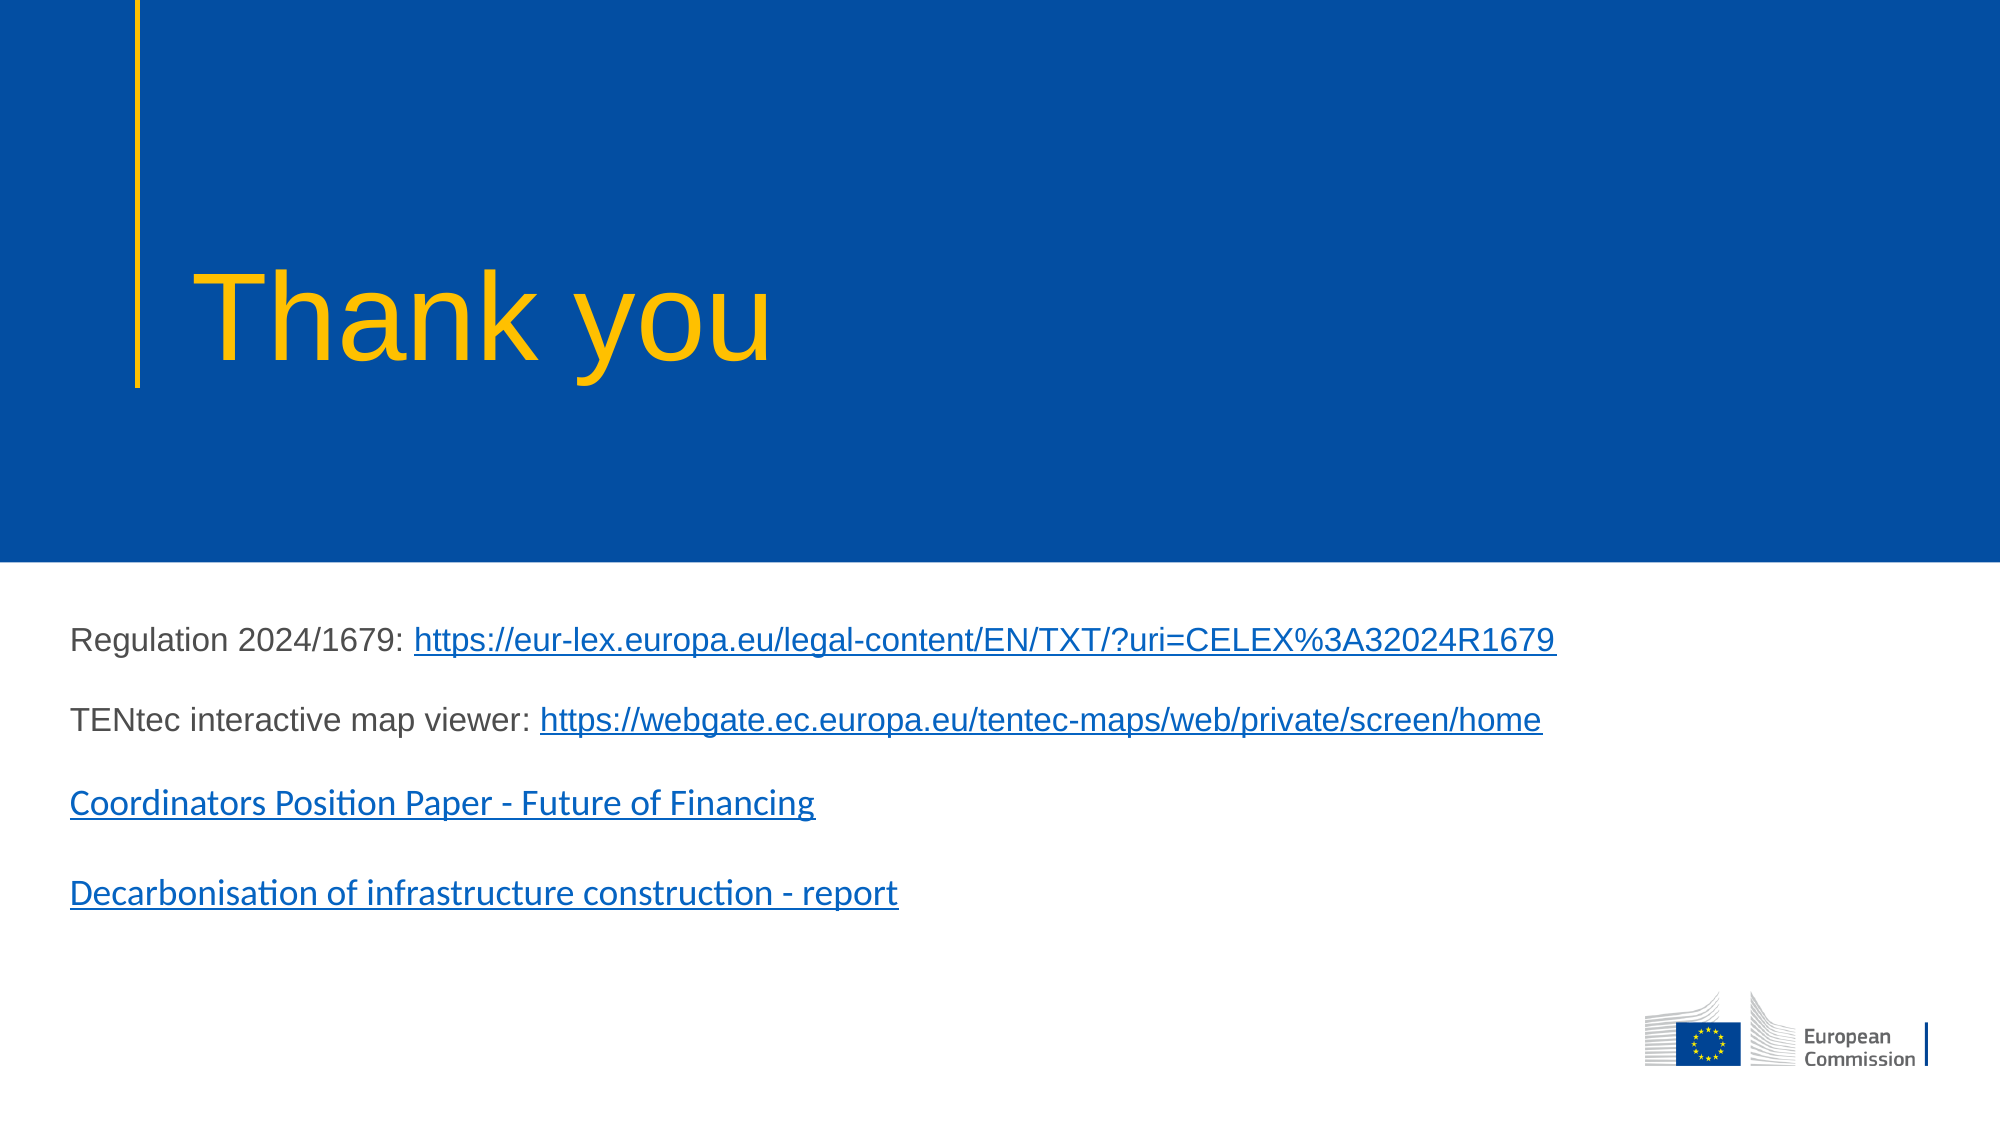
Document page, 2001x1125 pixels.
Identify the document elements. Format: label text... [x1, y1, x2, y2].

text_box Regulation 2024/1679: https://eur-lex.europa.eu/legal-content/EN/TXT/?uri=CELEX%3A32024R1679 TENtec interactive map viewer: https://webgate.ec.europa.eu/tentec-maps/web/private/screen/home Coordinators Position Paper - Future of Financing Decarbonisation of infrastructure construction - report [55, 571, 1911, 1001]
picture [1645, 991, 1928, 1066]
title Thank you [176, 184, 1843, 388]
